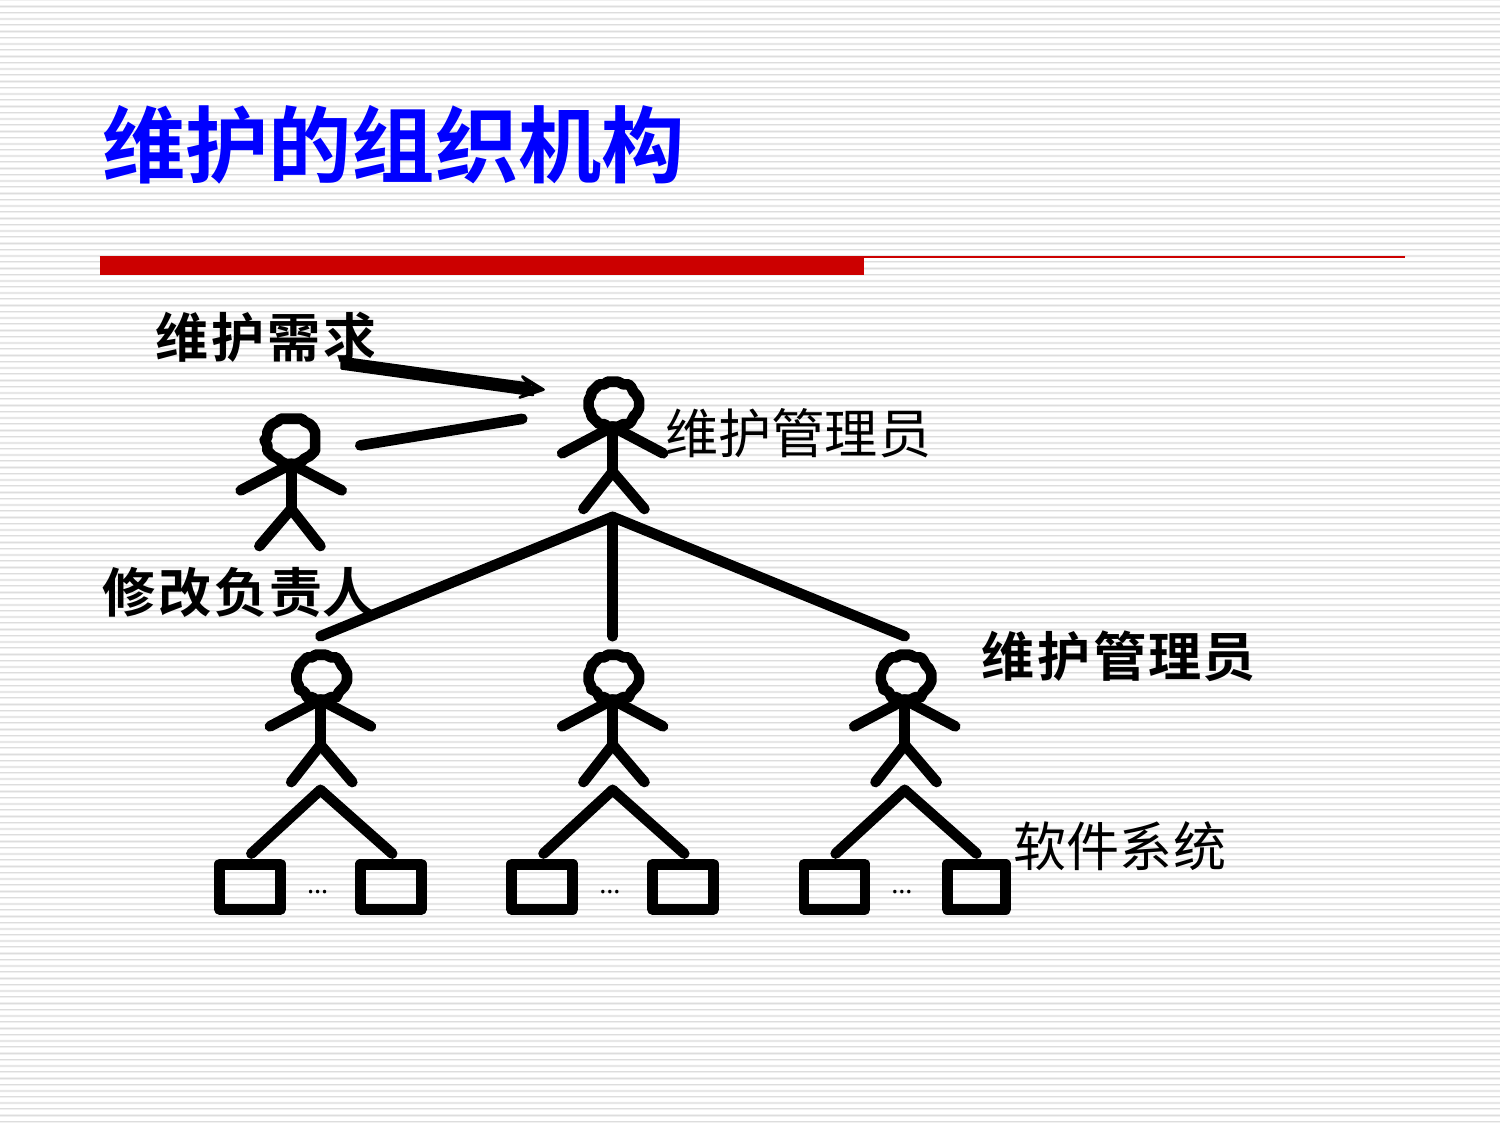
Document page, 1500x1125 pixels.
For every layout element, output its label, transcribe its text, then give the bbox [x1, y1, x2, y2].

text_box 维护的组织机构 [87, 99, 1363, 200]
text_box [99, 296, 1304, 947]
picture [0, 0, 1500, 1125]
